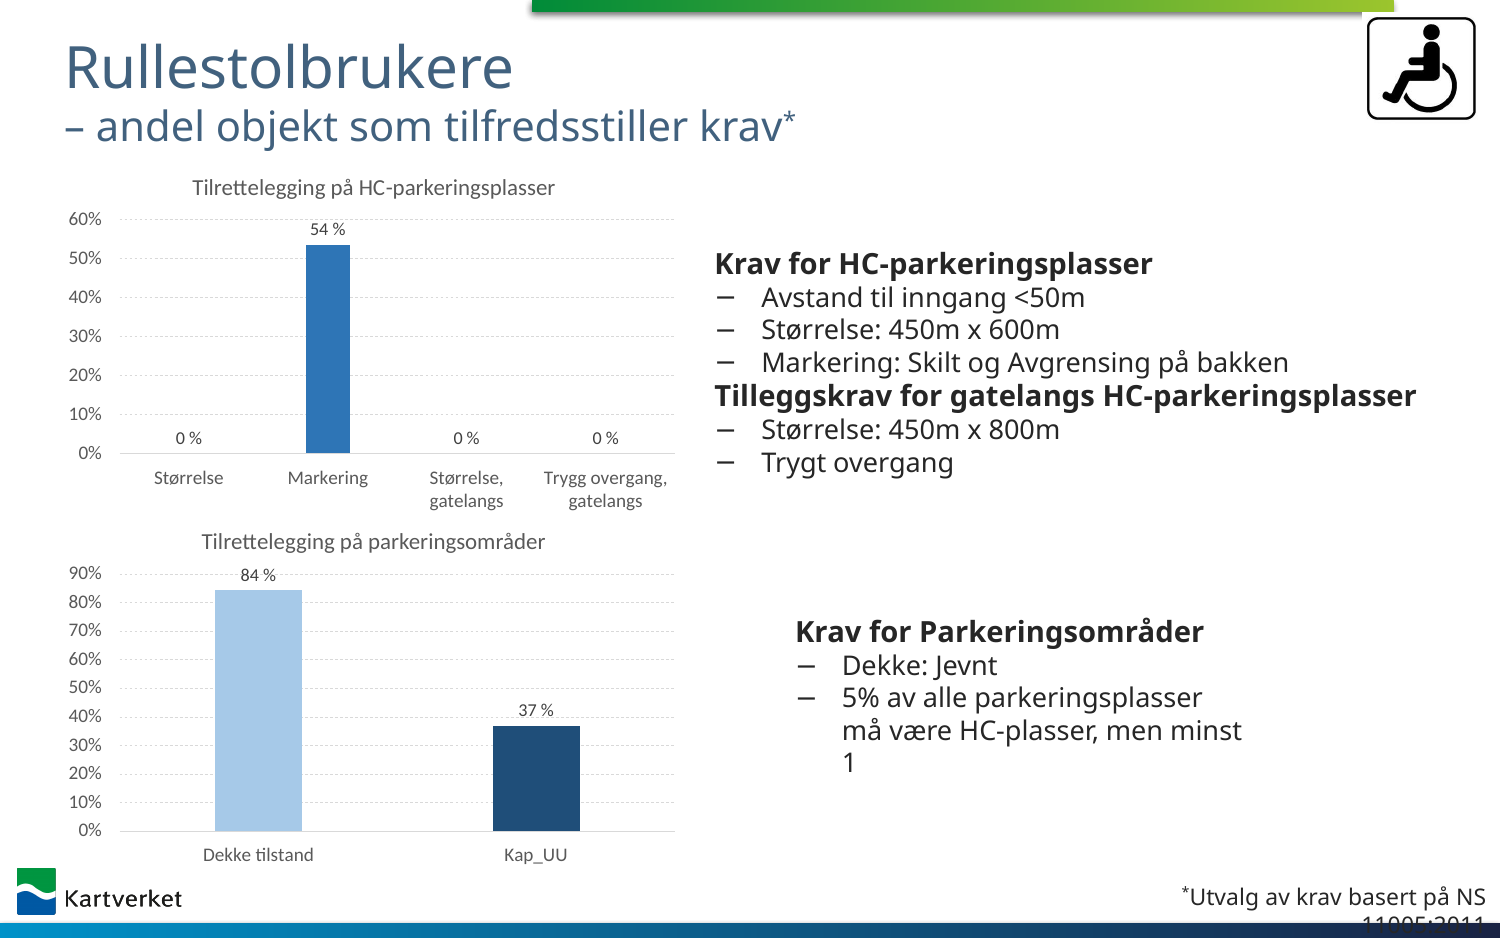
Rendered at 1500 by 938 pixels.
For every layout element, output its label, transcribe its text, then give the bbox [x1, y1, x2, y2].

text_box *Utvalg av krav basert på NS 11005:2011 [1068, 873, 1500, 938]
picture [62, 166, 686, 519]
text_box Krav for HC-parkeringsplasser Avstand til inngang <50m Størrelse: 450m x 600m Markering: Skilt og Avgrensing på bakken Tilleggskrav for gatelangs HC-parkeringsplasser Størrelse: 450m x 800m Trygt overgang [699, 237, 1433, 485]
text_box Krav for Parkeringsområder Dekke: Jevnt 5% av alle parkeringsplasser må være HC-plasser, men minst 1 [780, 605, 1261, 786]
picture [1362, 12, 1481, 126]
picture [62, 520, 686, 874]
text_box Rullestolbrukere – andel objekt som tilfredsstiller krav* [49, 25, 1431, 158]
